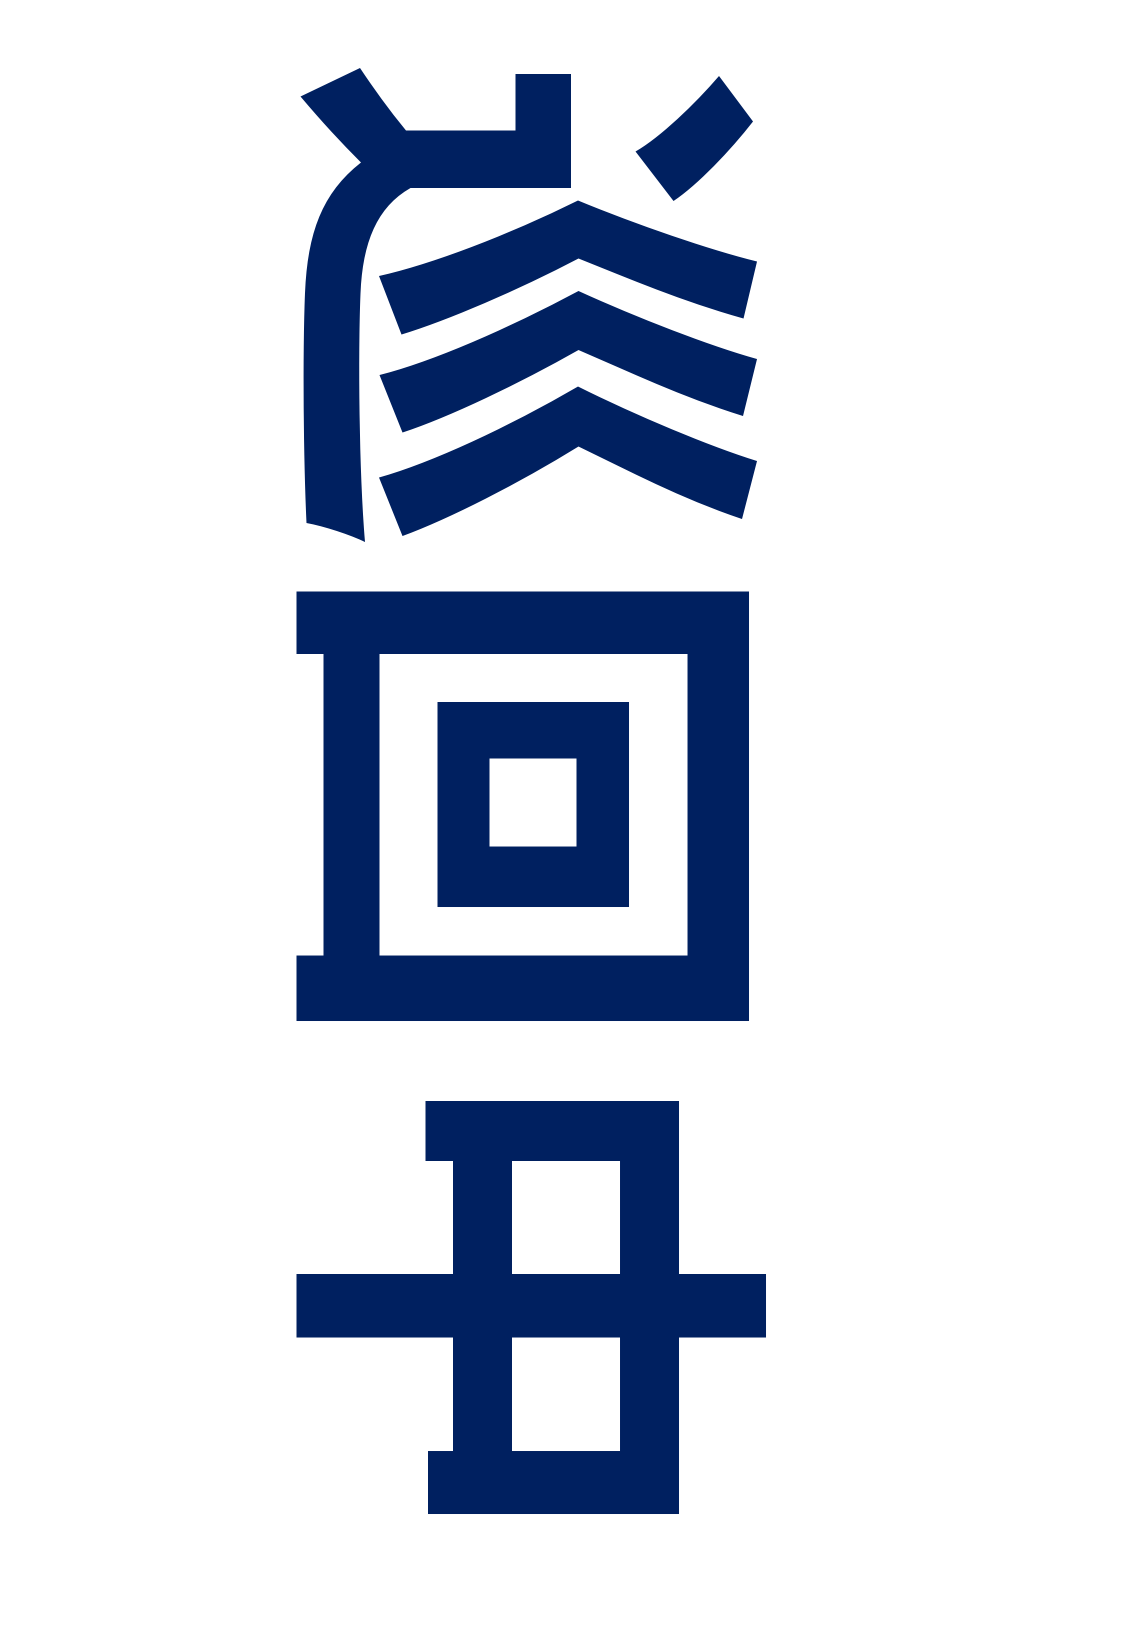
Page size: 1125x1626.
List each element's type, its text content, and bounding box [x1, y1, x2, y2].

text_box 巡回中 [219, 39, 856, 1573]
